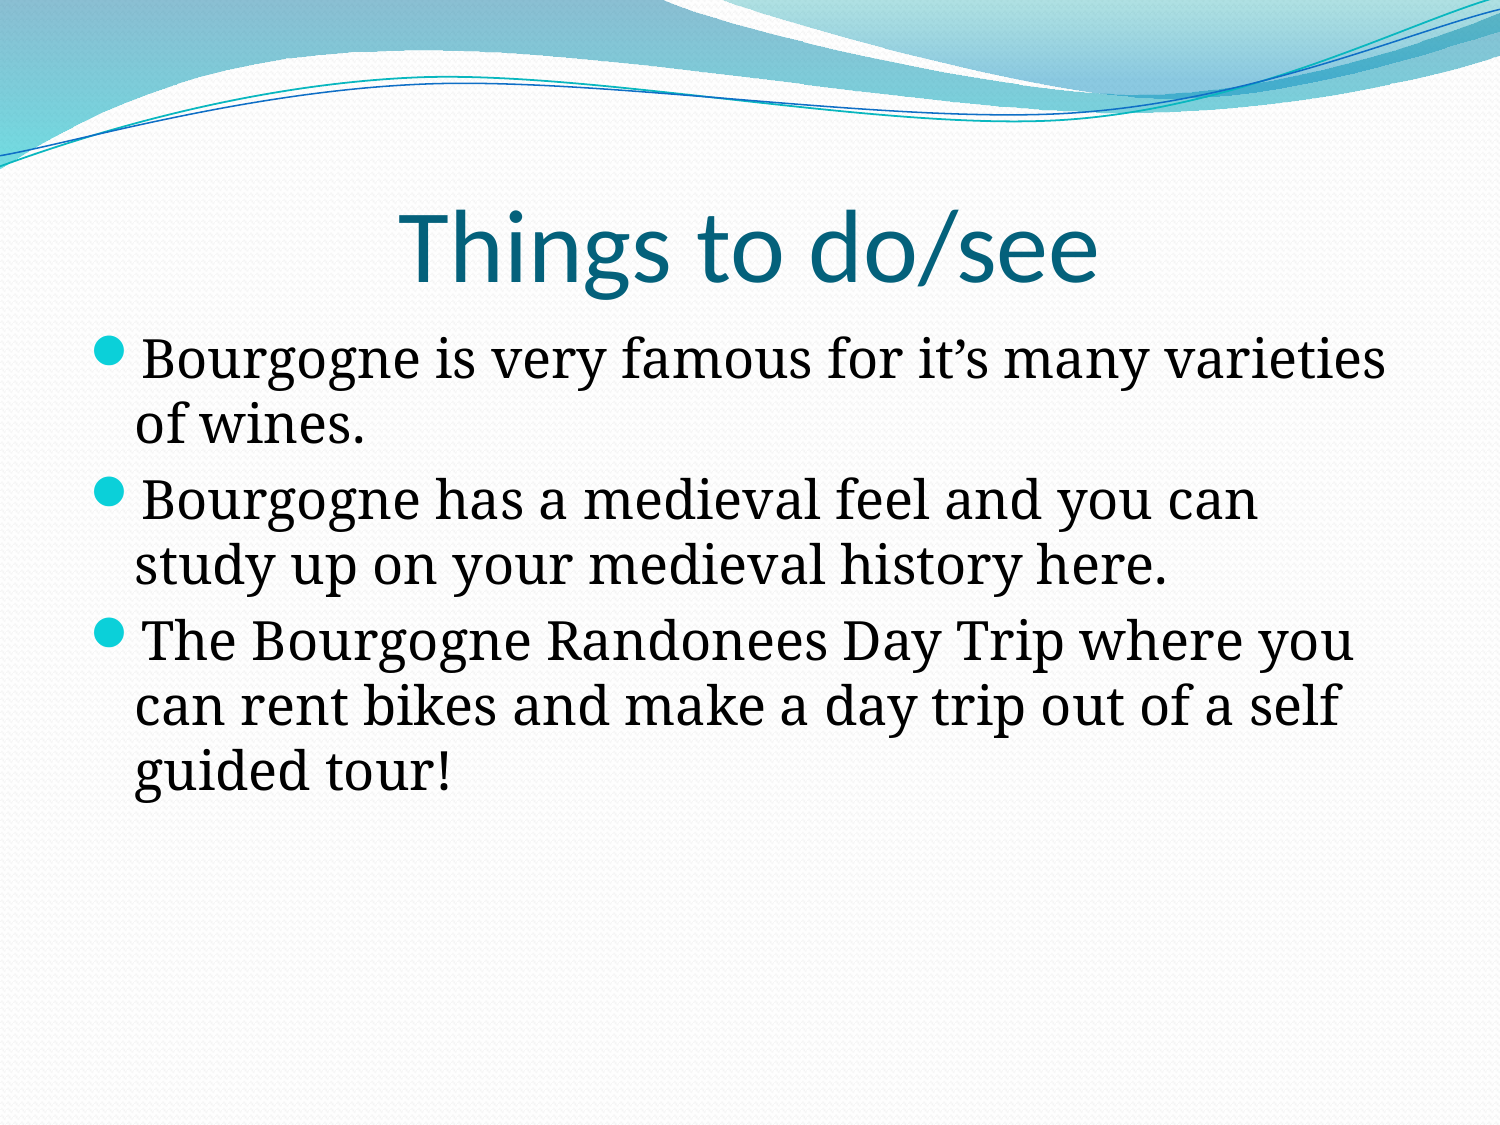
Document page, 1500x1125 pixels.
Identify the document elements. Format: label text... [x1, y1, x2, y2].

title Things to do/see [75, 115, 1425, 303]
list Bourgogne is very famous for it’s many varieties of wines. Bourgogne has a medieval feel and you can study up on your medieval history here. The Bourgogne Randonees Day Trip where you can rent bikes and make a day trip out of a self guided tour! [75, 317, 1425, 1038]
